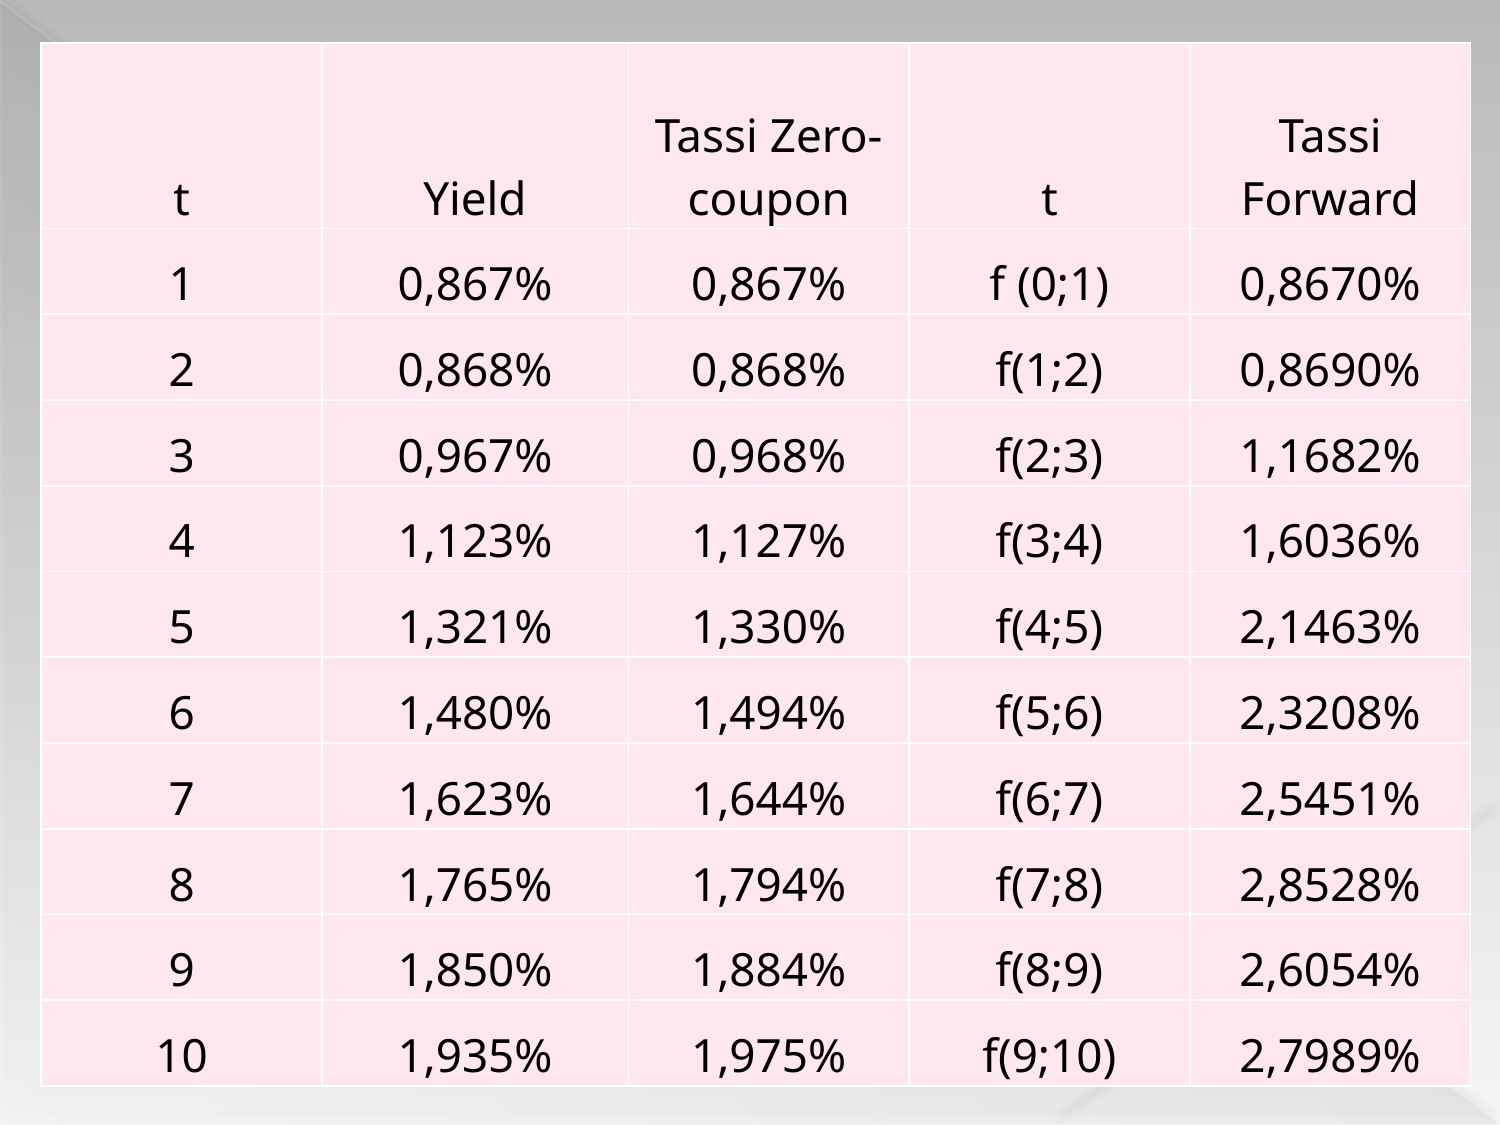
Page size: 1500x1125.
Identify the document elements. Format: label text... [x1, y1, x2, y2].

table_cell 1,644% [629, 744, 908, 828]
table_cell 2,5451% [1191, 744, 1470, 828]
table_cell f(6;7) [910, 744, 1189, 828]
table_cell 1,935% [323, 1001, 628, 1085]
table_cell 1,623% [323, 744, 628, 828]
table_cell 1,123% [323, 487, 628, 571]
table_cell 1,850% [323, 915, 628, 999]
table_cell f(1;2) [910, 315, 1189, 399]
table_cell 1,884% [629, 915, 908, 999]
table_header Yield [323, 44, 628, 228]
table_cell 0,967% [323, 401, 628, 485]
table_cell 0,867% [323, 229, 628, 313]
table_header Tassi Forward [1191, 44, 1470, 228]
table_cell 1,975% [629, 1001, 908, 1085]
table_cell 4 [42, 487, 321, 571]
table_cell 1,480% [323, 658, 628, 742]
table_cell 7 [42, 744, 321, 828]
table_cell f(7;8) [910, 830, 1189, 914]
table_cell 6 [42, 658, 321, 742]
table_header Tassi Zero-coupon [629, 44, 908, 228]
table_cell 2,6054% [1191, 915, 1470, 999]
table_cell 0,868% [323, 315, 628, 399]
table_cell 0,8690% [1191, 315, 1470, 399]
table_cell 3 [42, 401, 321, 485]
table_cell 2,8528% [1191, 830, 1470, 914]
table_cell 8 [42, 830, 321, 914]
table_cell f(3;4) [910, 487, 1189, 571]
table_cell 10 [42, 1001, 321, 1085]
table_cell 0,868% [629, 315, 908, 399]
table_cell f (0;1) [910, 229, 1189, 313]
table_cell 0,8670% [1191, 229, 1470, 313]
table_cell 1,6036% [1191, 487, 1470, 571]
table_cell 1,127% [629, 487, 908, 571]
table_cell 0,968% [629, 401, 908, 485]
table_cell 0,867% [629, 229, 908, 313]
table_cell 1,494% [629, 658, 908, 742]
table_cell f(9;10) [910, 1001, 1189, 1085]
table_header t [42, 44, 321, 228]
table_cell 2 [42, 315, 321, 399]
table_cell f(8;9) [910, 915, 1189, 999]
table_cell 1,1682% [1191, 401, 1470, 485]
table_cell f(4;5) [910, 572, 1189, 656]
table_cell f(5;6) [910, 658, 1189, 742]
table_cell 1,330% [629, 572, 908, 656]
table_cell 2,7989% [1191, 1001, 1470, 1085]
table_cell 1,765% [323, 830, 628, 914]
table_cell 1,794% [629, 830, 908, 914]
table_cell 2,1463% [1191, 572, 1470, 656]
table_cell 9 [42, 915, 321, 999]
table_cell 1 [42, 229, 321, 313]
table_cell 1,321% [323, 572, 628, 656]
table_cell 2,3208% [1191, 658, 1470, 742]
table_cell 5 [42, 572, 321, 656]
table_header t [910, 44, 1189, 228]
table_cell f(2;3) [910, 401, 1189, 485]
